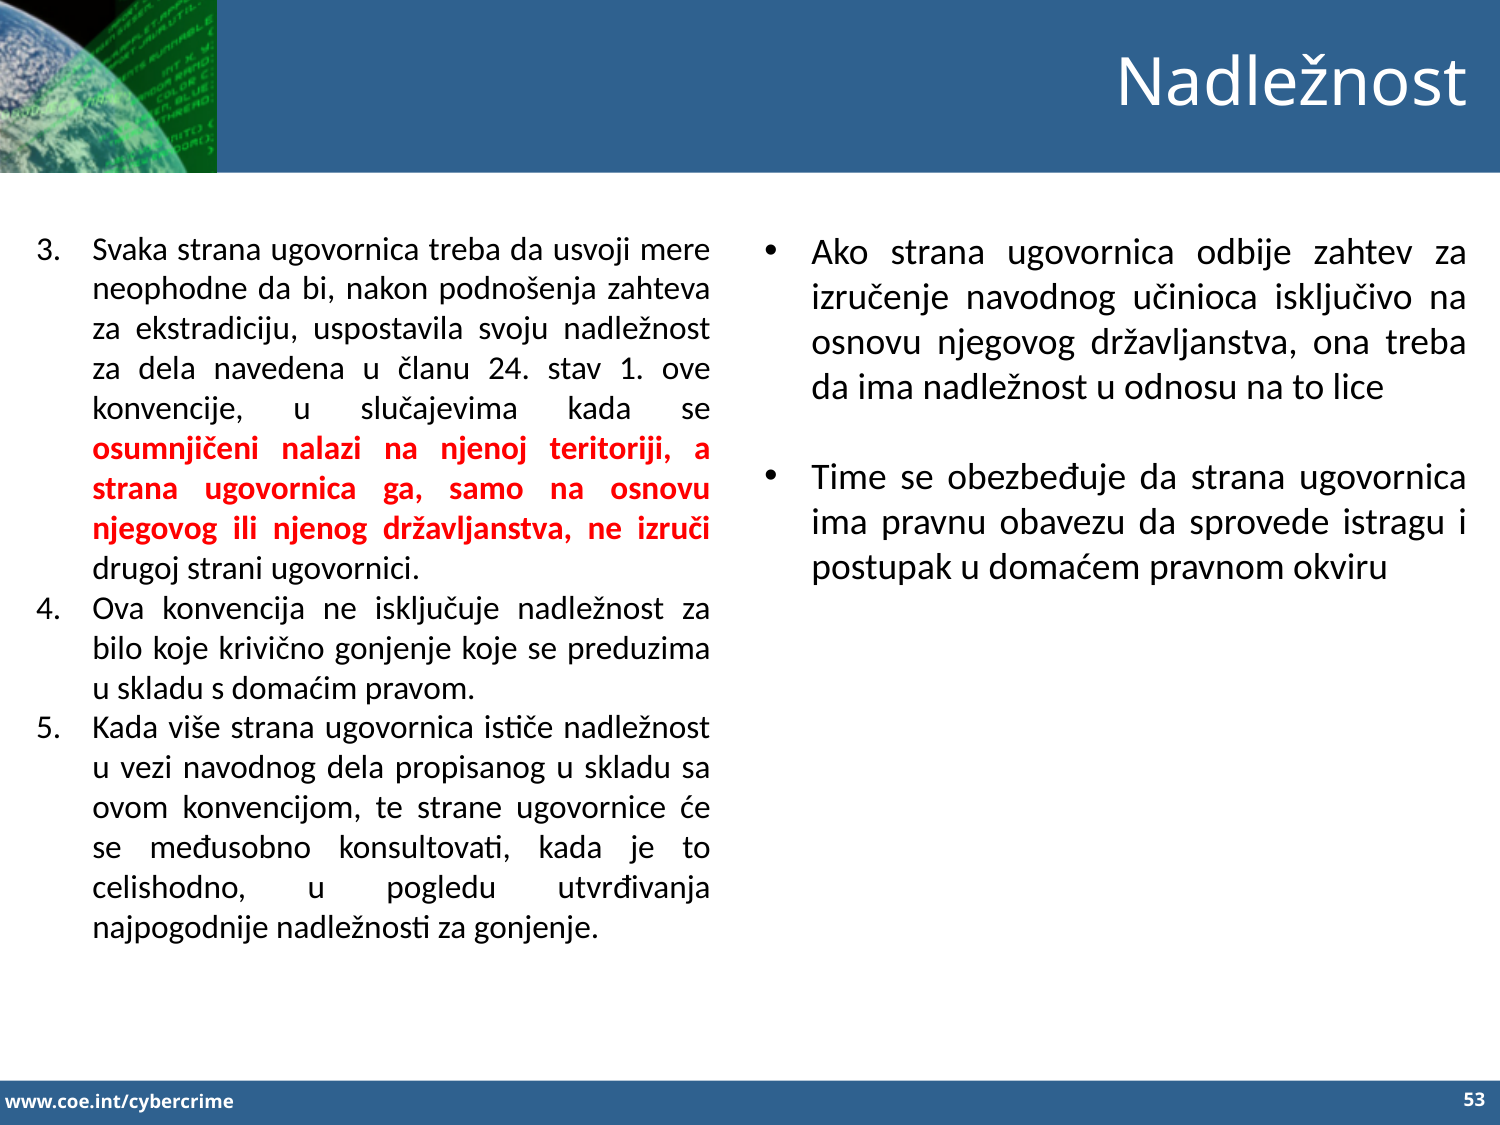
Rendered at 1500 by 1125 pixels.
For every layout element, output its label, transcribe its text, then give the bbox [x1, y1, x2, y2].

text_box Svaka strana ugovornica treba da usvoji mere neophodne da bi, nakon podnošenja zahteva za ekstradiciju, uspostavila svoju nadležnost za dela navedena u članu 24. stav 1. ove konvencije, u slučajevima kada se osumnjičeni nalazi na njenoj teritoriji, a strana ugovornica ga, samo na osnovu njegovog ili njenog državljanstva, ne izruči drugoj strani ugovornici. Ova konvencija ne isključuje nadležnost za bilo koje krivično gonjenje koje se preduzima u skladu s domaćim pravom. Kada više strana ugovornica ističe nadležnost u vezi navodnog dela propisanog u skladu sa ovom konvencijom, te strane ugovornice će se međusobno konsultovati, kada je to celishodno, u pogledu utvrđivanja najpogodnije nadležnosti za gonjenje. [21, 219, 727, 953]
text_box Ako strana ugovornica odbije zahtev za izručenje navodnog učinioca isključivo na osnovu njegovog državljanstva, ona treba da ima nadležnost u odnosu na to lice Time se obezbeđuje da strana ugovornica ima pravnu obavezu da sprovede istragu i postupak u domaćem pravnom okviru [749, 219, 1483, 594]
text_box Nadležnost [230, 31, 1483, 126]
picture [0, 0, 217, 173]
